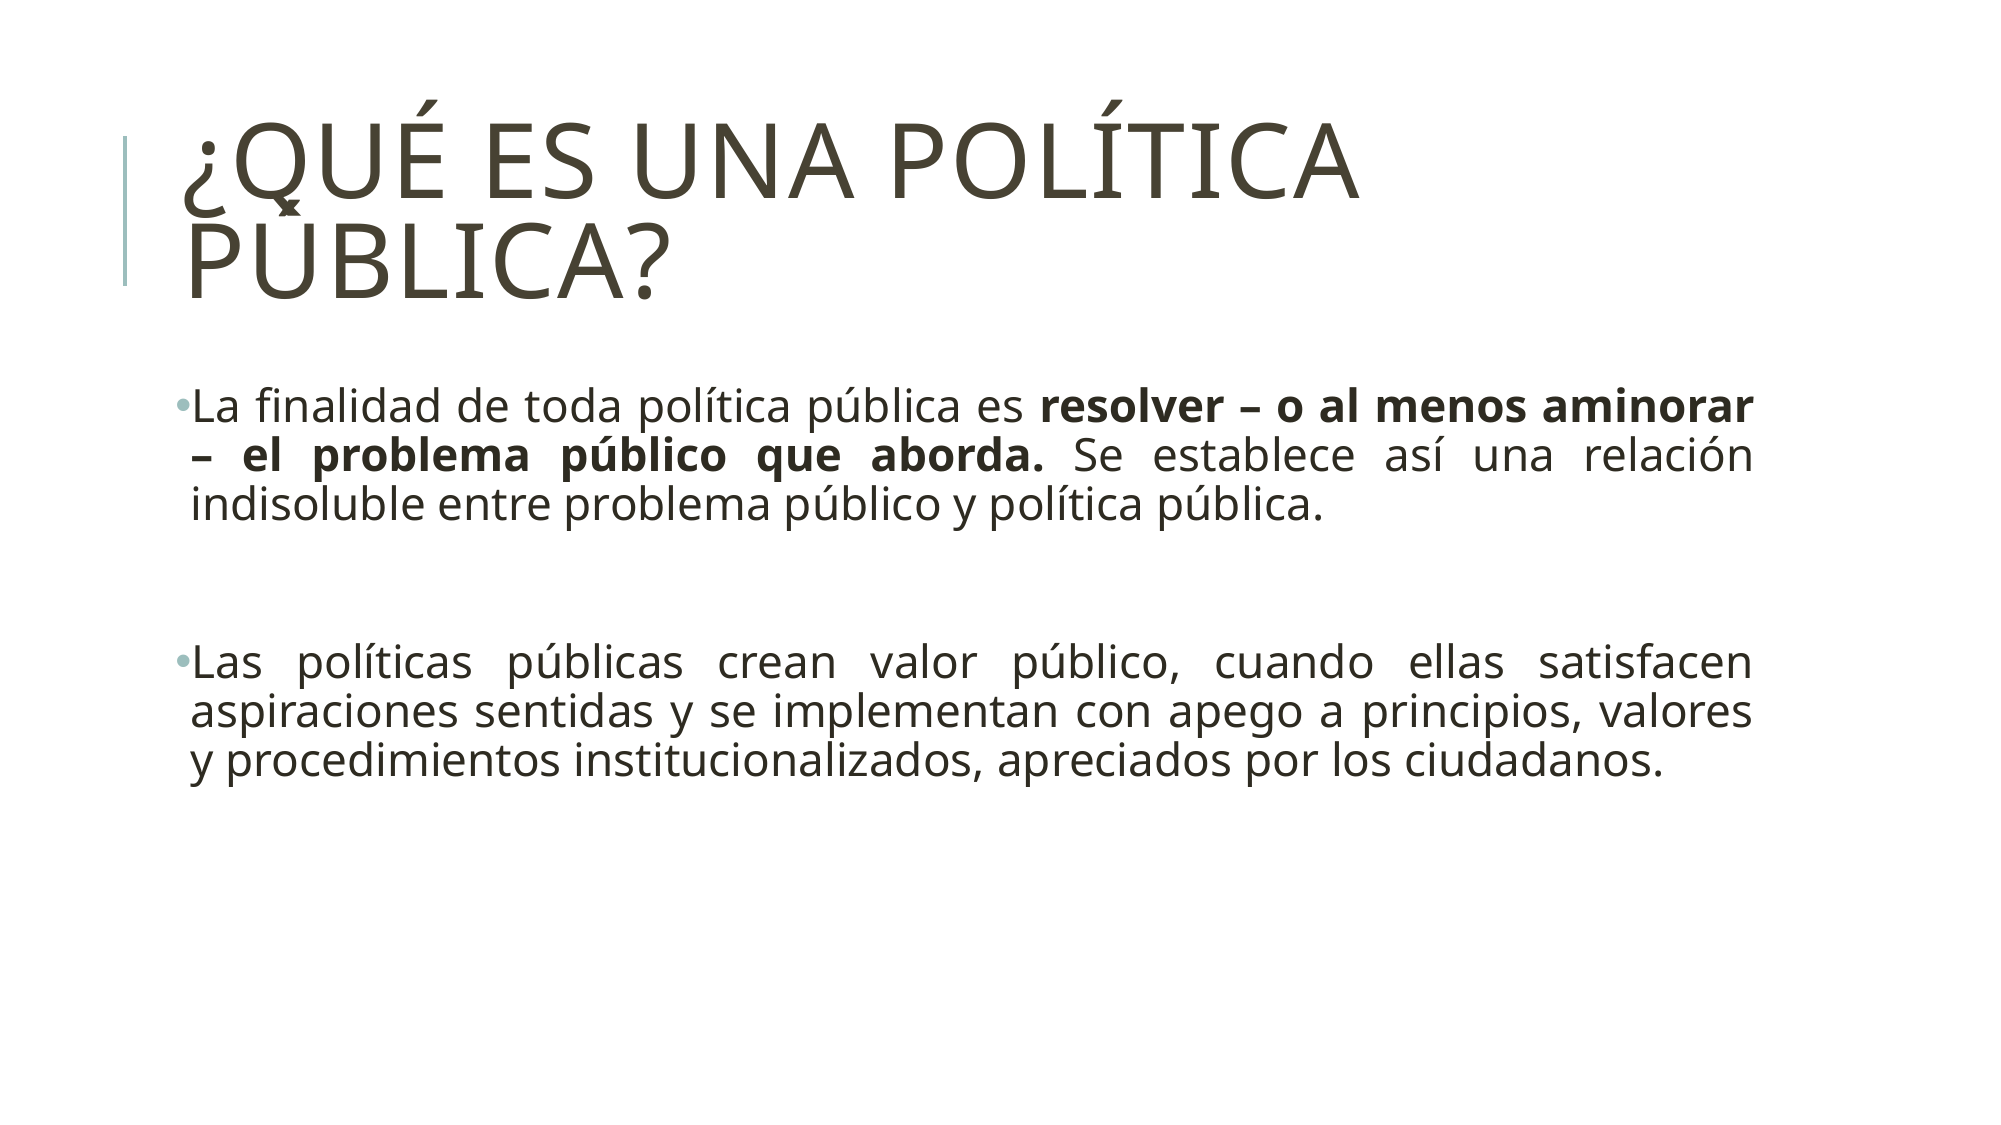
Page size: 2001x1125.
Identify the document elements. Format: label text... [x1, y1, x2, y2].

title ¿Qué es una política pública? [168, 96, 1763, 342]
list La finalidad de toda política pública es resolver – o al menos aminorar – el problema público que aborda. Se establece así una relación indisoluble entre problema público y política pública. Las políticas públicas crean valor público, cuando ellas satisfacen aspiraciones sentidas y se implementan con apego a principios, valores y procedimientos institucionalizados, apreciados por los ciudadanos. [168, 375, 1763, 1035]
